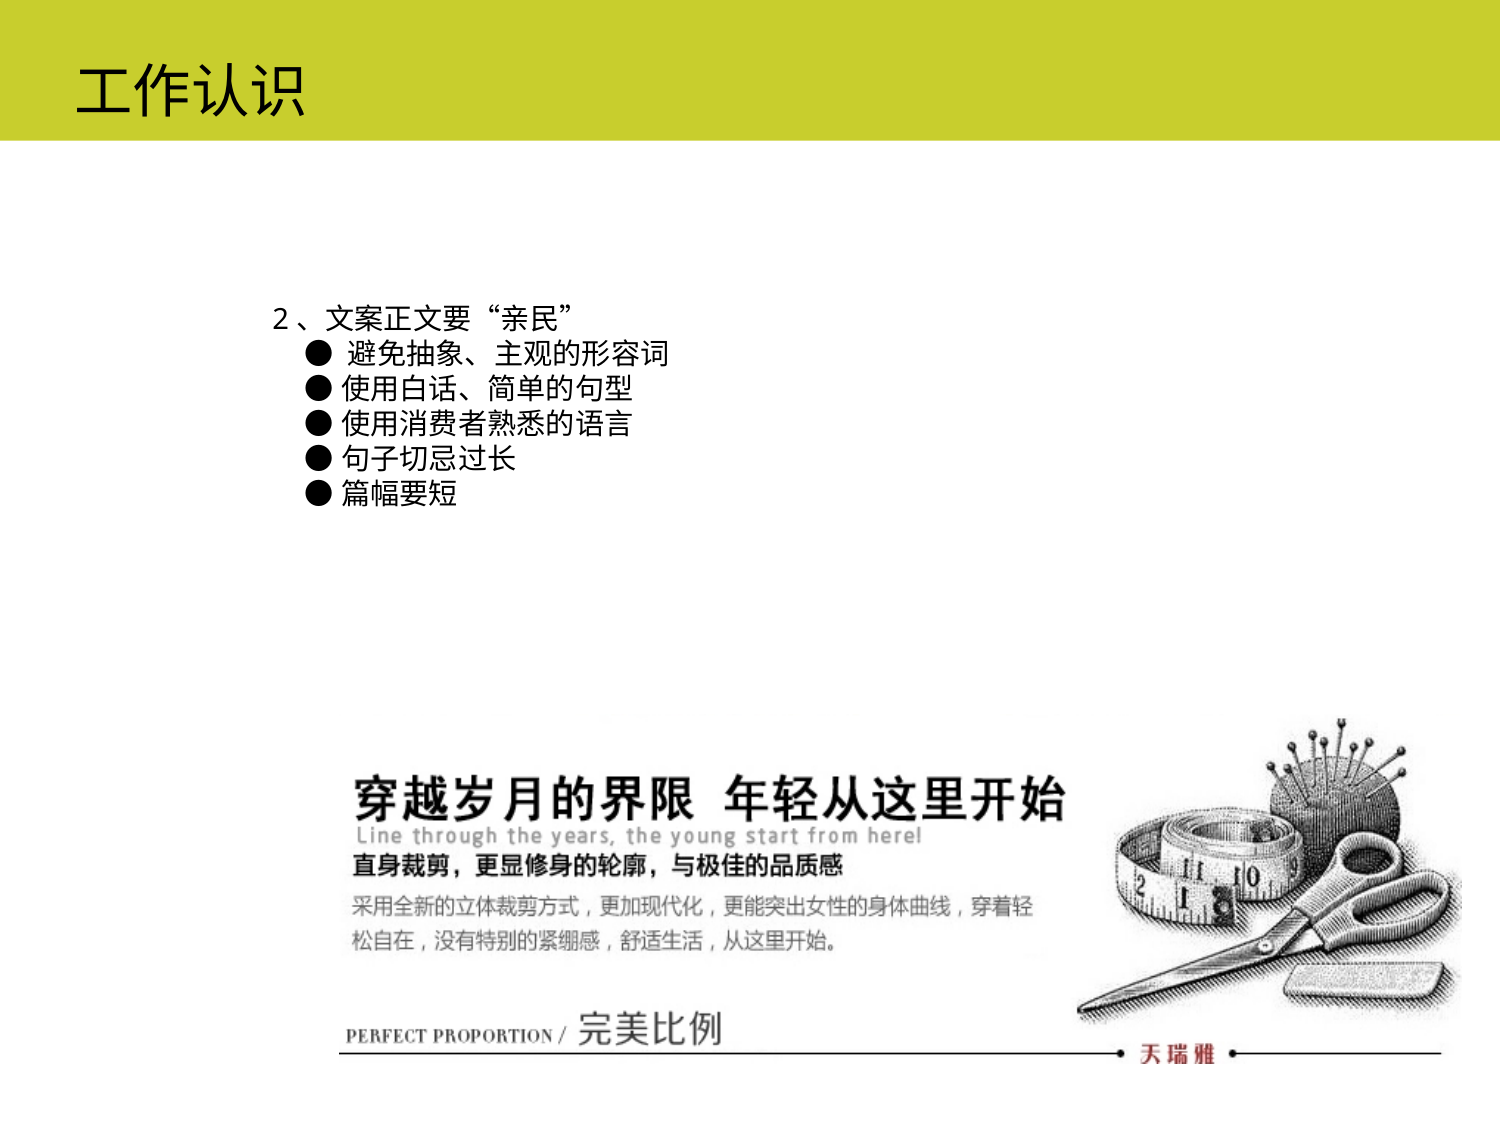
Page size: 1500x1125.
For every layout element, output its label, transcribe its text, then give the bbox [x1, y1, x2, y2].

text_box [0, 0, 1500, 143]
text_box 2、文案正文要“亲民” ● 避免抽象、主观的形容词 ●使用白话、简单的句型 ●使用消费者熟悉的语言 ●句子切忌过长 ●篇幅要短 [257, 292, 704, 553]
picture [339, 714, 1462, 1064]
text_box 工作认识 [60, 46, 323, 132]
